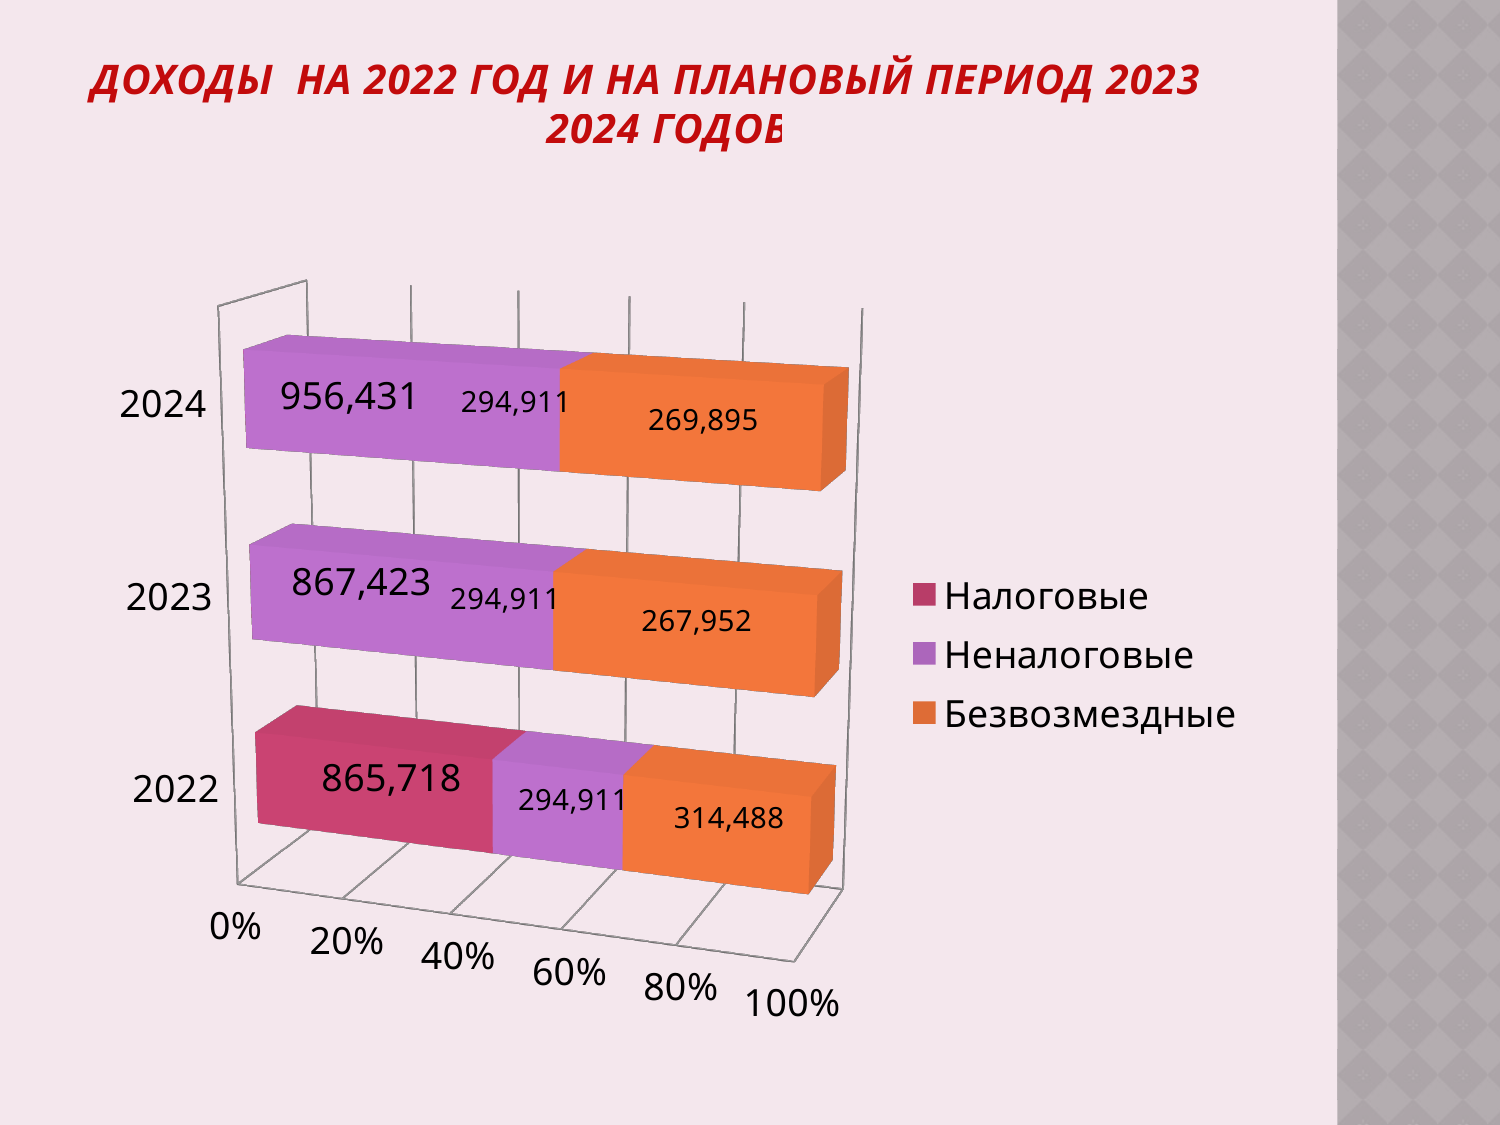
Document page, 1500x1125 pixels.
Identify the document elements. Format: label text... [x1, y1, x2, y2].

title Доходы на 2022 год и на плановый период 2023 и 2024 годов [75, 52, 1263, 240]
chart [81, 263, 1263, 1044]
